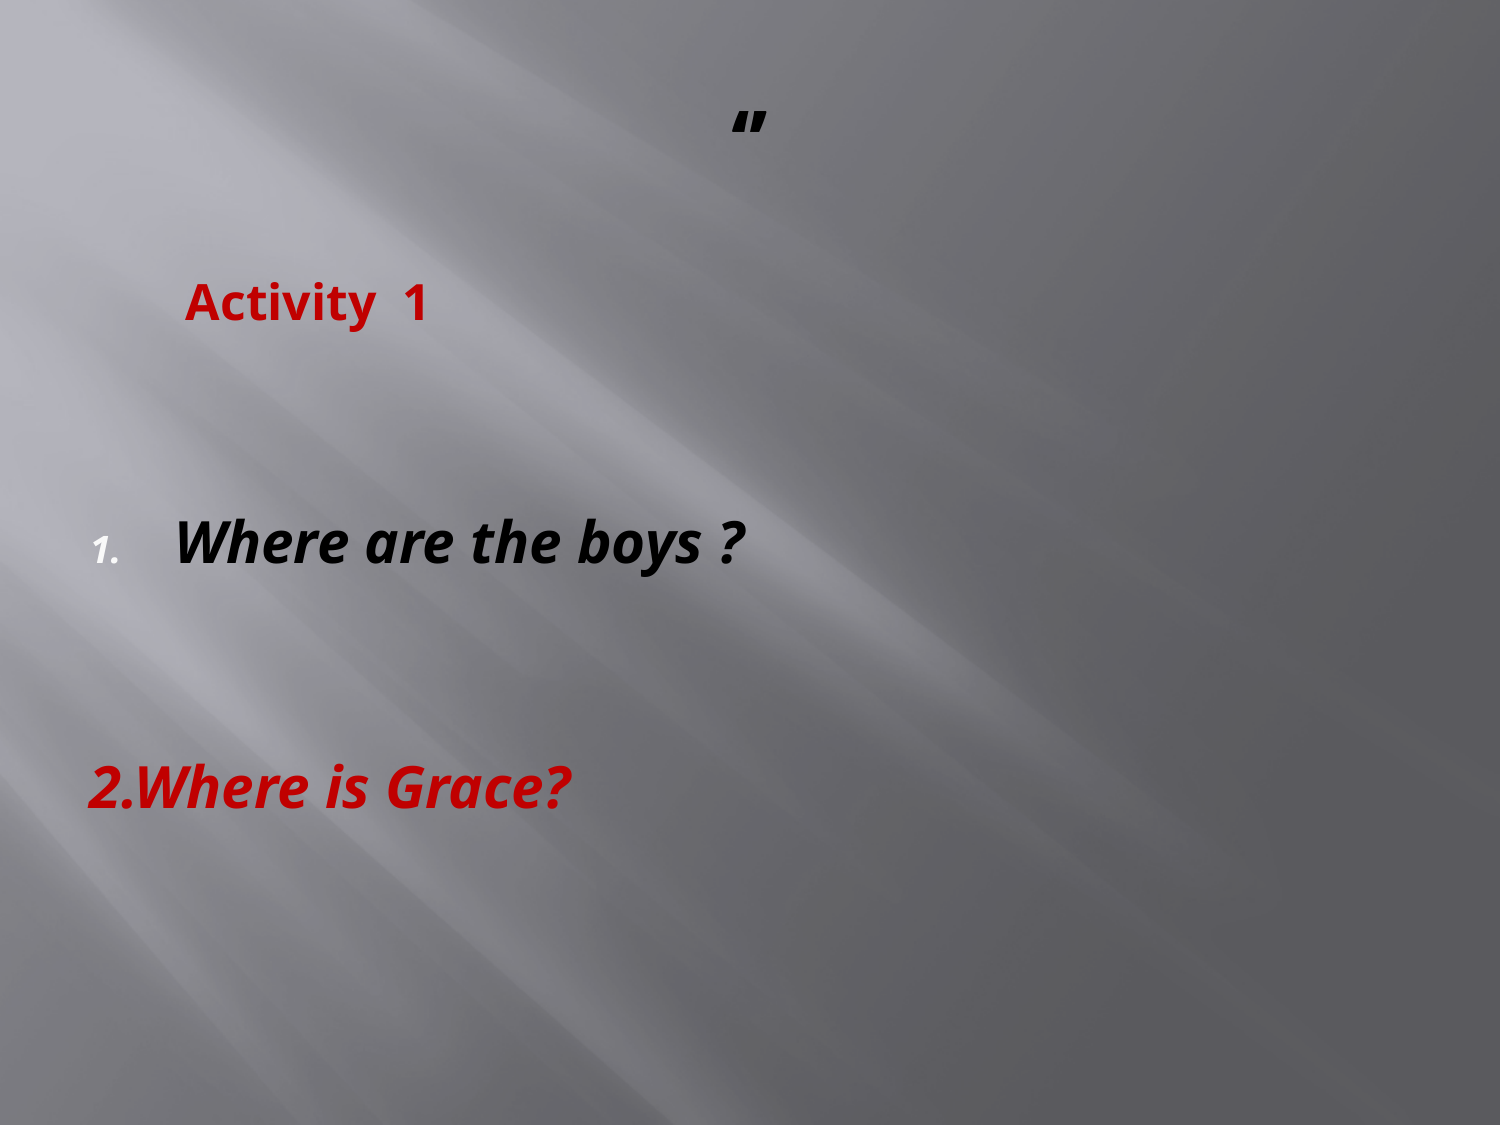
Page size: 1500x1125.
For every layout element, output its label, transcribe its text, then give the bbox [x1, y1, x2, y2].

title ‘’ [75, 45, 1425, 233]
list Activity 1 Where are the boys ? 2.Where is Grace? [75, 262, 1425, 1035]
